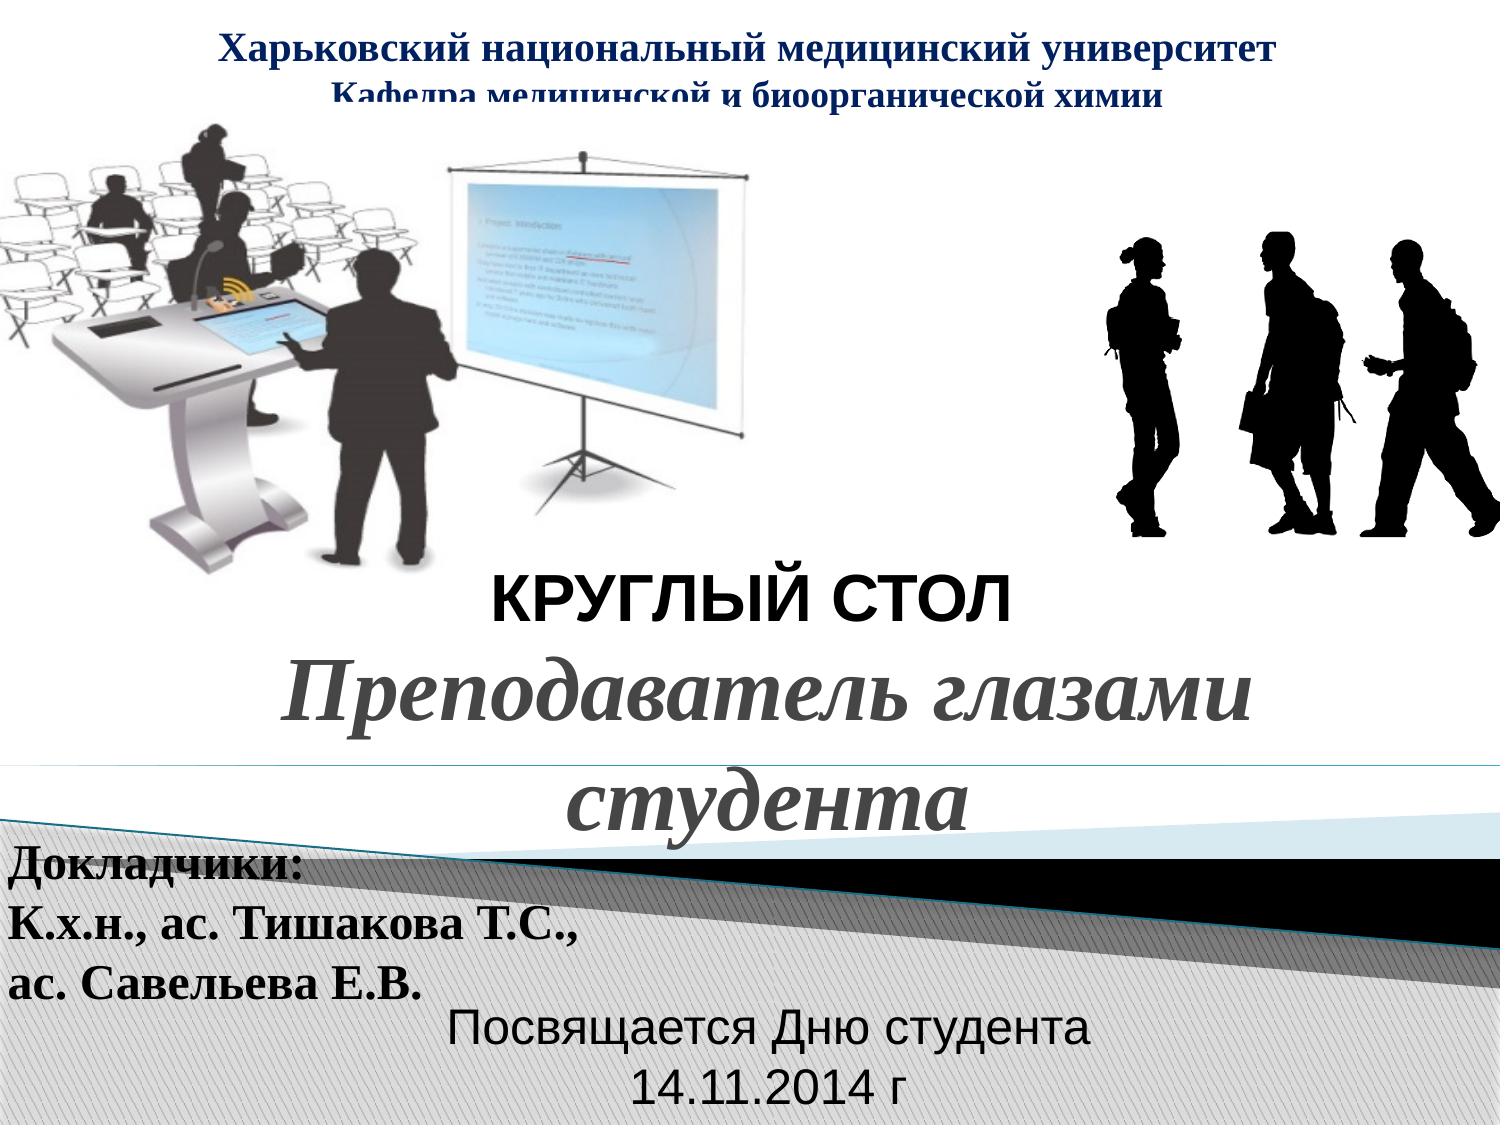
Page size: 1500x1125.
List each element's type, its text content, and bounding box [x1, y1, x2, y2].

text_box КРУГЛЫЙ СТОЛ [475, 547, 1029, 642]
text_box Преподаватель глазами студента [206, 621, 1331, 857]
text_box Харьковский национальный медицинский университет Кафедра медицинской и биоорганической химии [45, 12, 1449, 122]
text_box Посвящается Дню студента 14.11.2014 г [431, 987, 1106, 1123]
picture [1087, 231, 1500, 538]
picture [594, 873, 1500, 989]
text_box Докладчики: К.х.н., ас. Тишакова Т.С., ас. Савельева Е.В. [0, 822, 594, 1017]
picture [0, 101, 753, 596]
